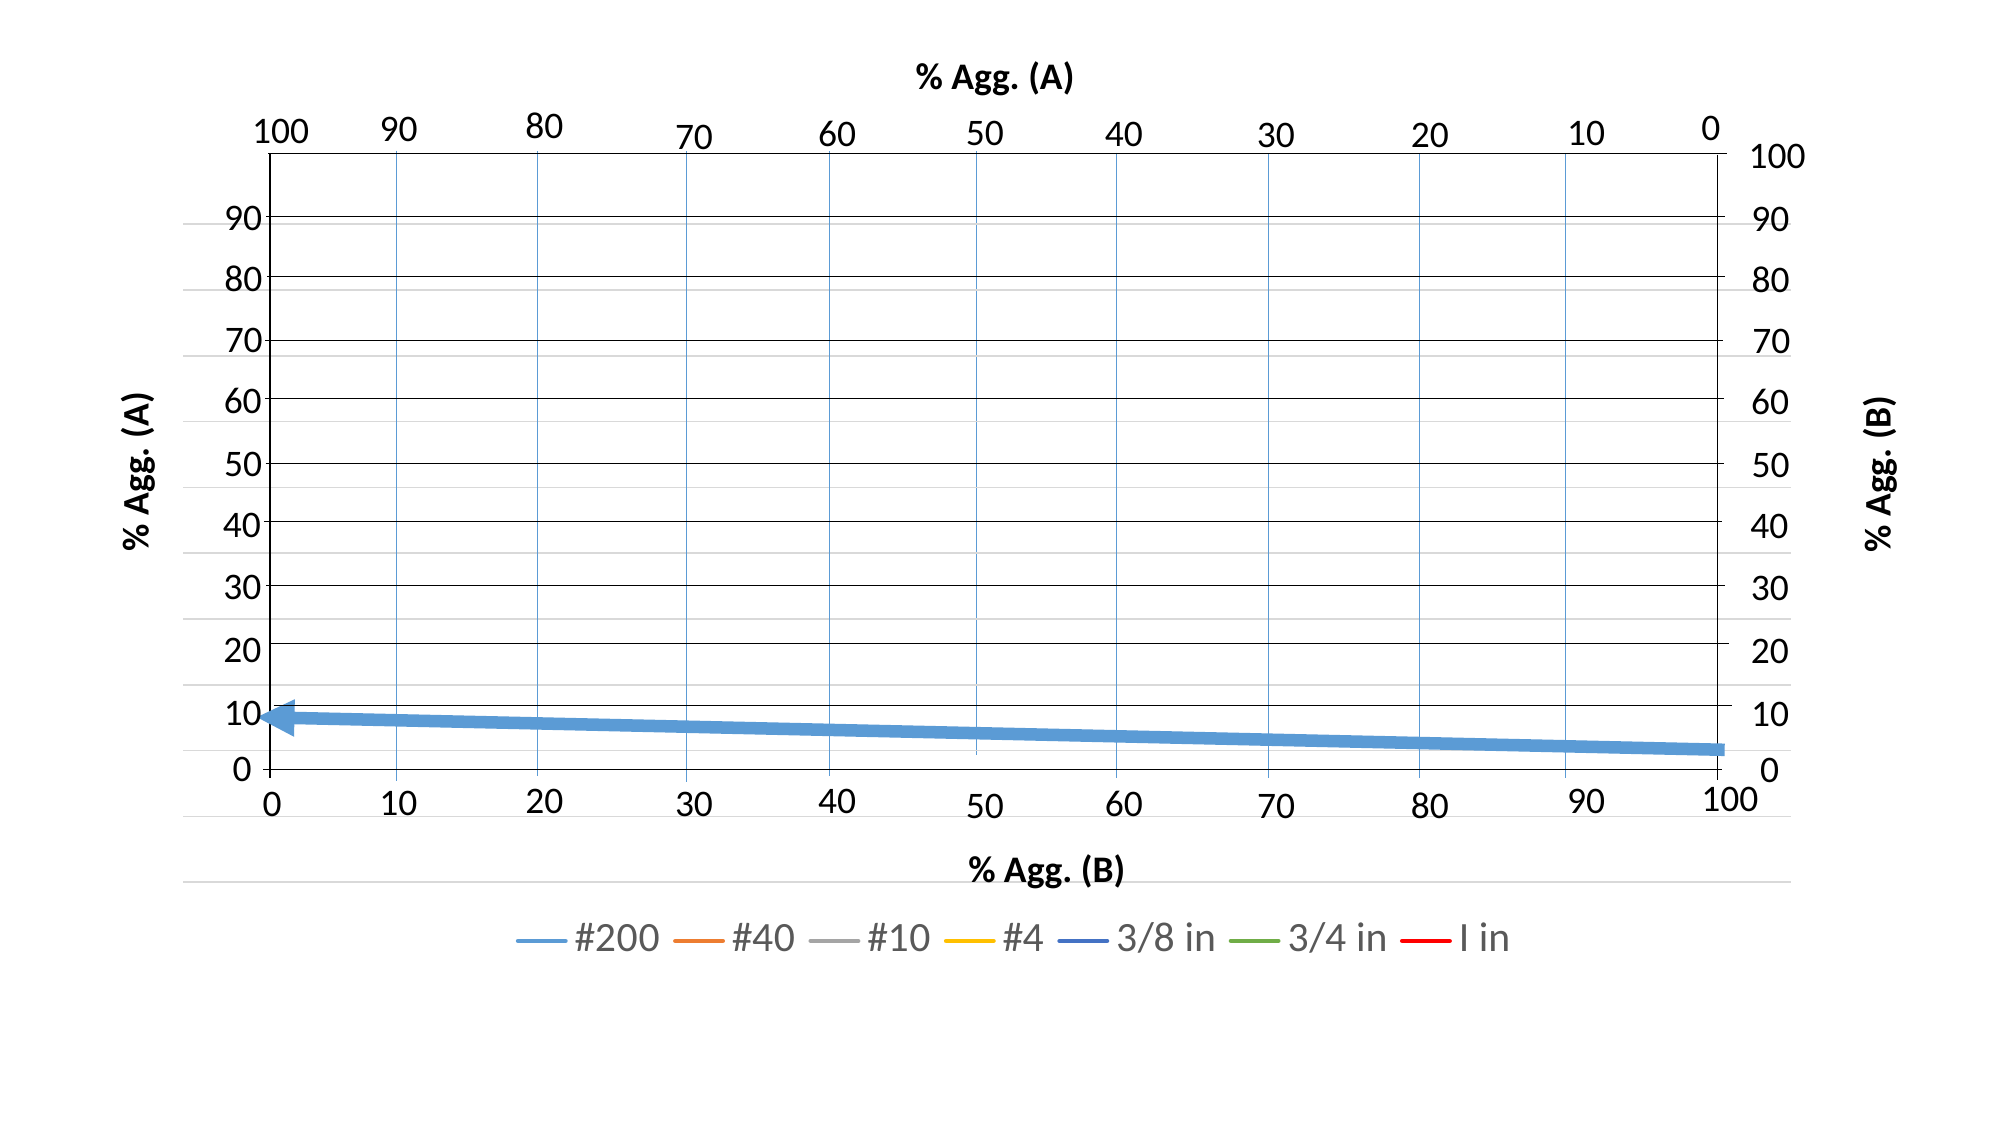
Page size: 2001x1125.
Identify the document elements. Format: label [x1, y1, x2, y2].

text_box [101, 44, 1907, 977]
